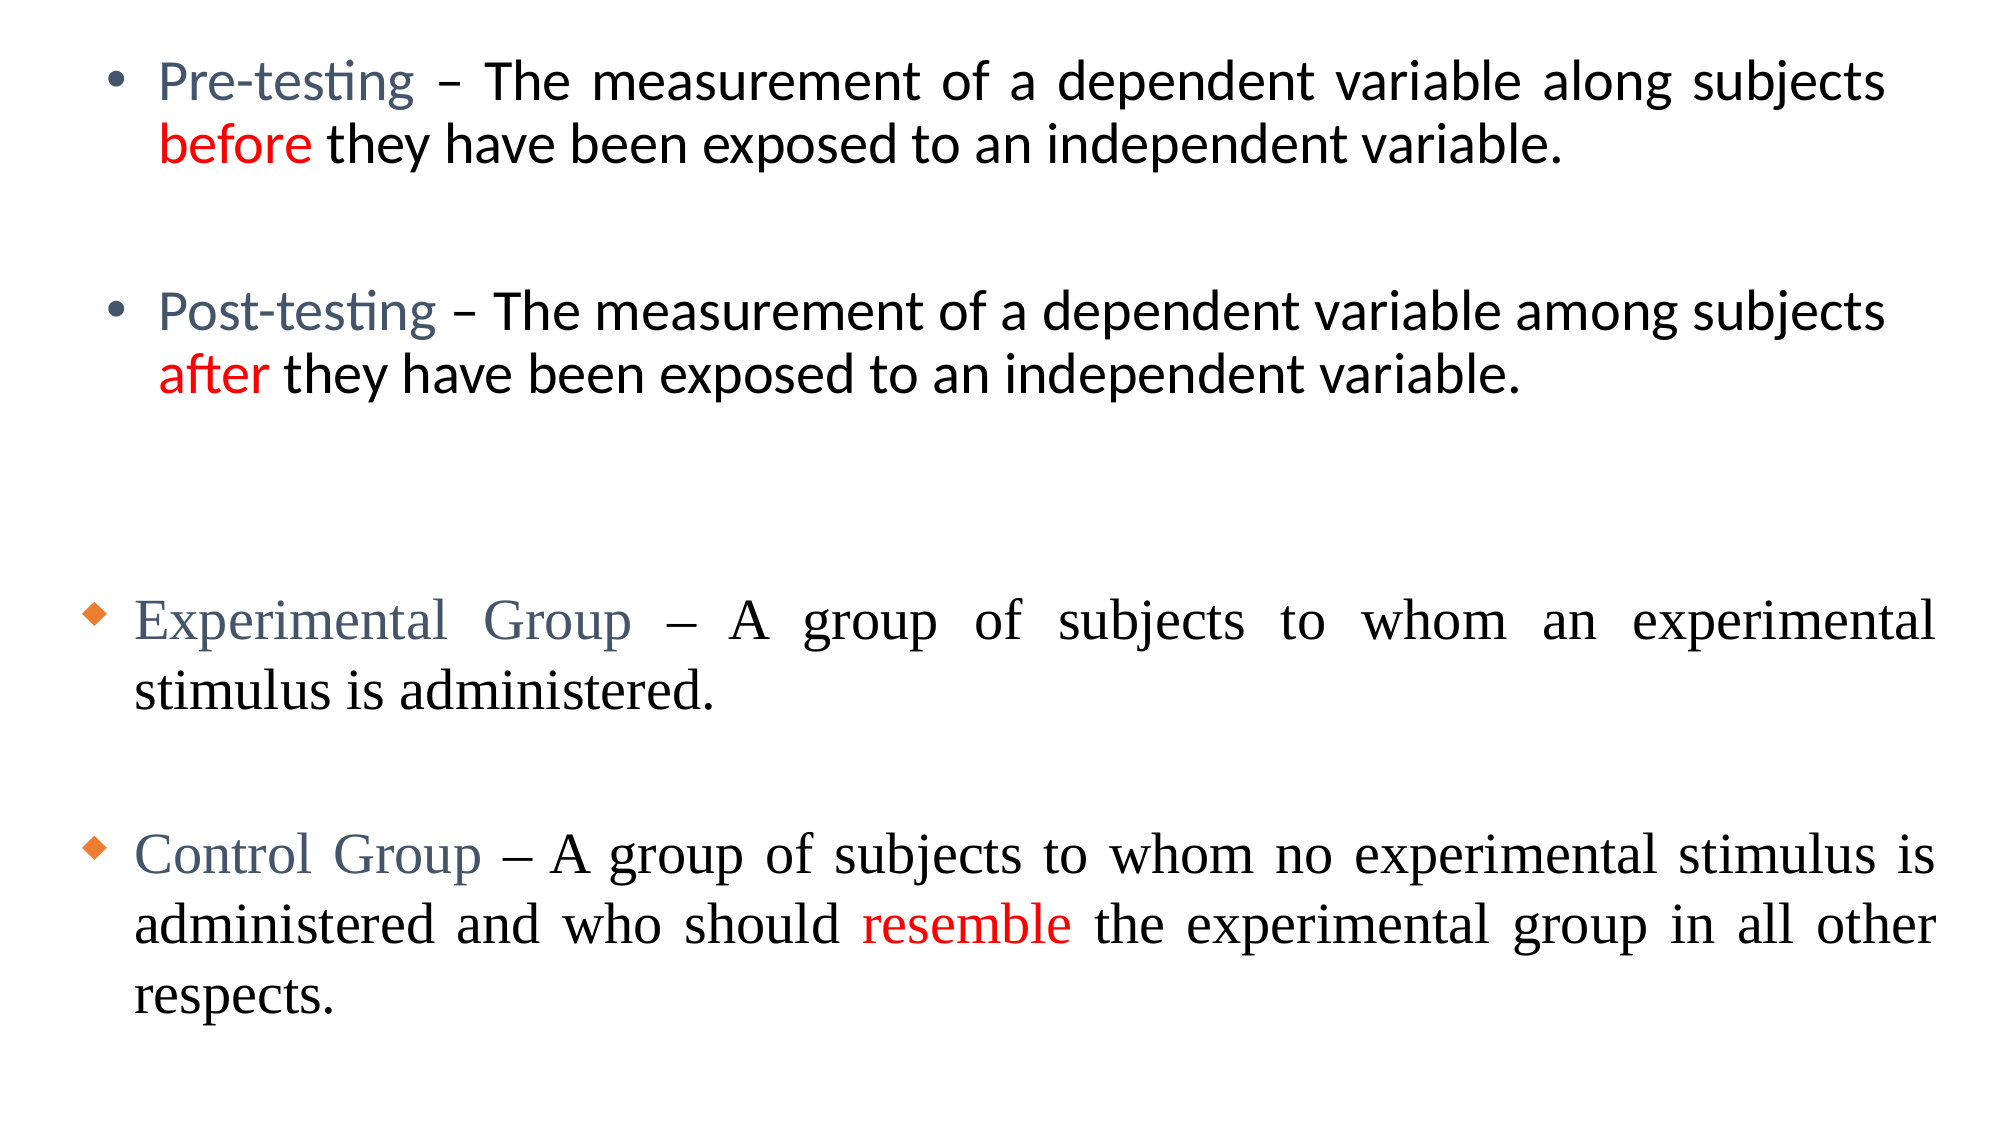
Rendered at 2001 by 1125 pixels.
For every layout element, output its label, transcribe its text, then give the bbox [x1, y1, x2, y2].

list Pre-testing – The measurement of a dependent variable along subjects before they have been exposed to an independent variable. Post-testing – The measurement of a dependent variable among subjects after they have been exposed to an independent variable. [91, 42, 1903, 548]
text_box Experimental Group – A group of subjects to whom an experimental stimulus is administered. Control Group – A group of subjects to whom no experimental stimulus is administered and who should resemble the experimental group in all other respects. [67, 574, 1953, 1051]
